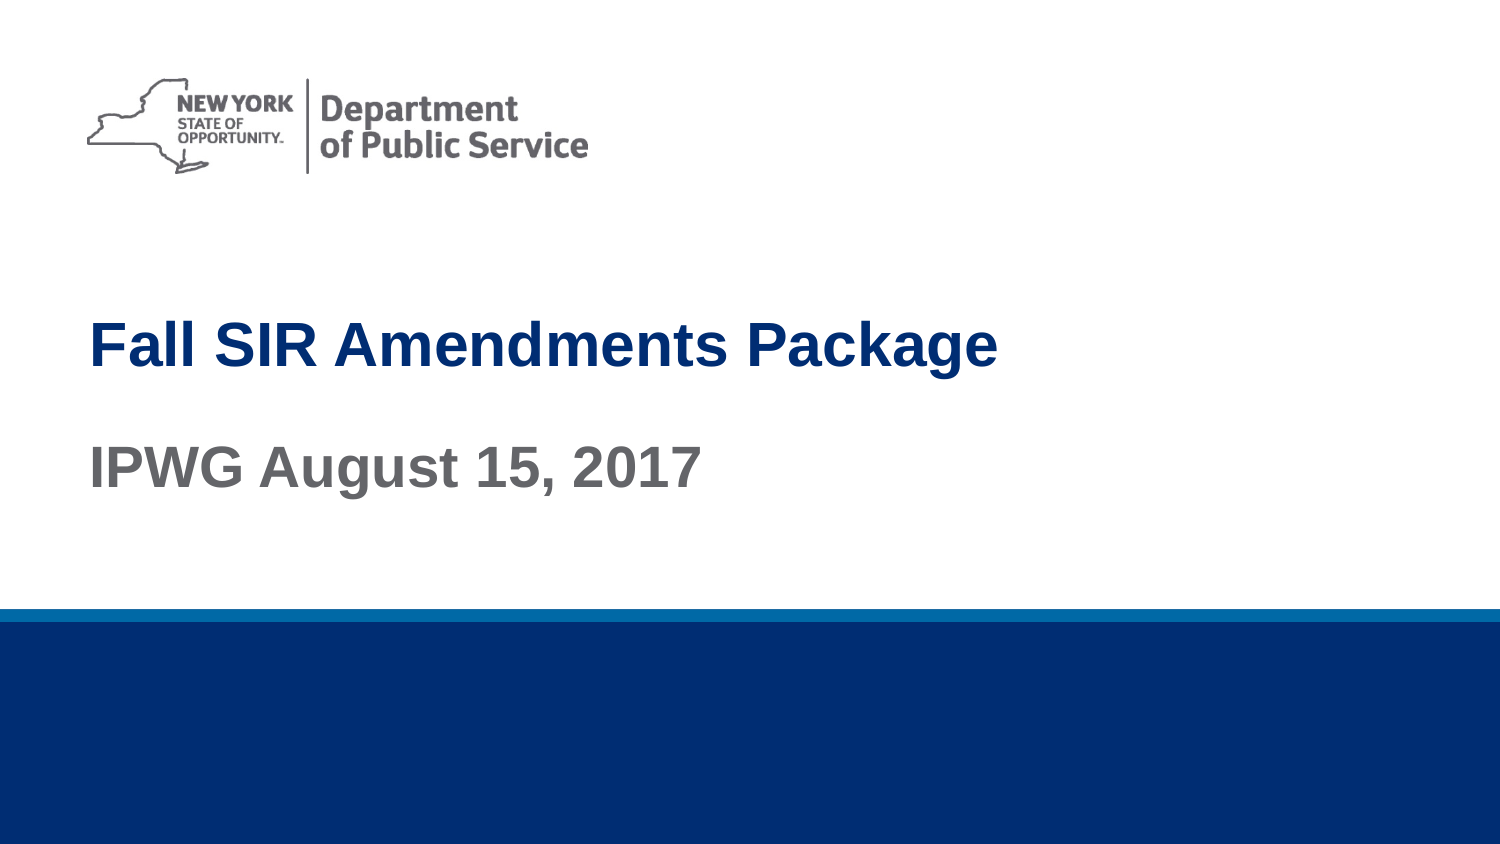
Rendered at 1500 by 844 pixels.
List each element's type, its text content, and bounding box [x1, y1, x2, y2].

picture [87, 78, 588, 174]
text_box Fall SIR Amendments Package [74, 296, 1338, 387]
text_box IPWG August 15, 2017 [75, 421, 1025, 507]
